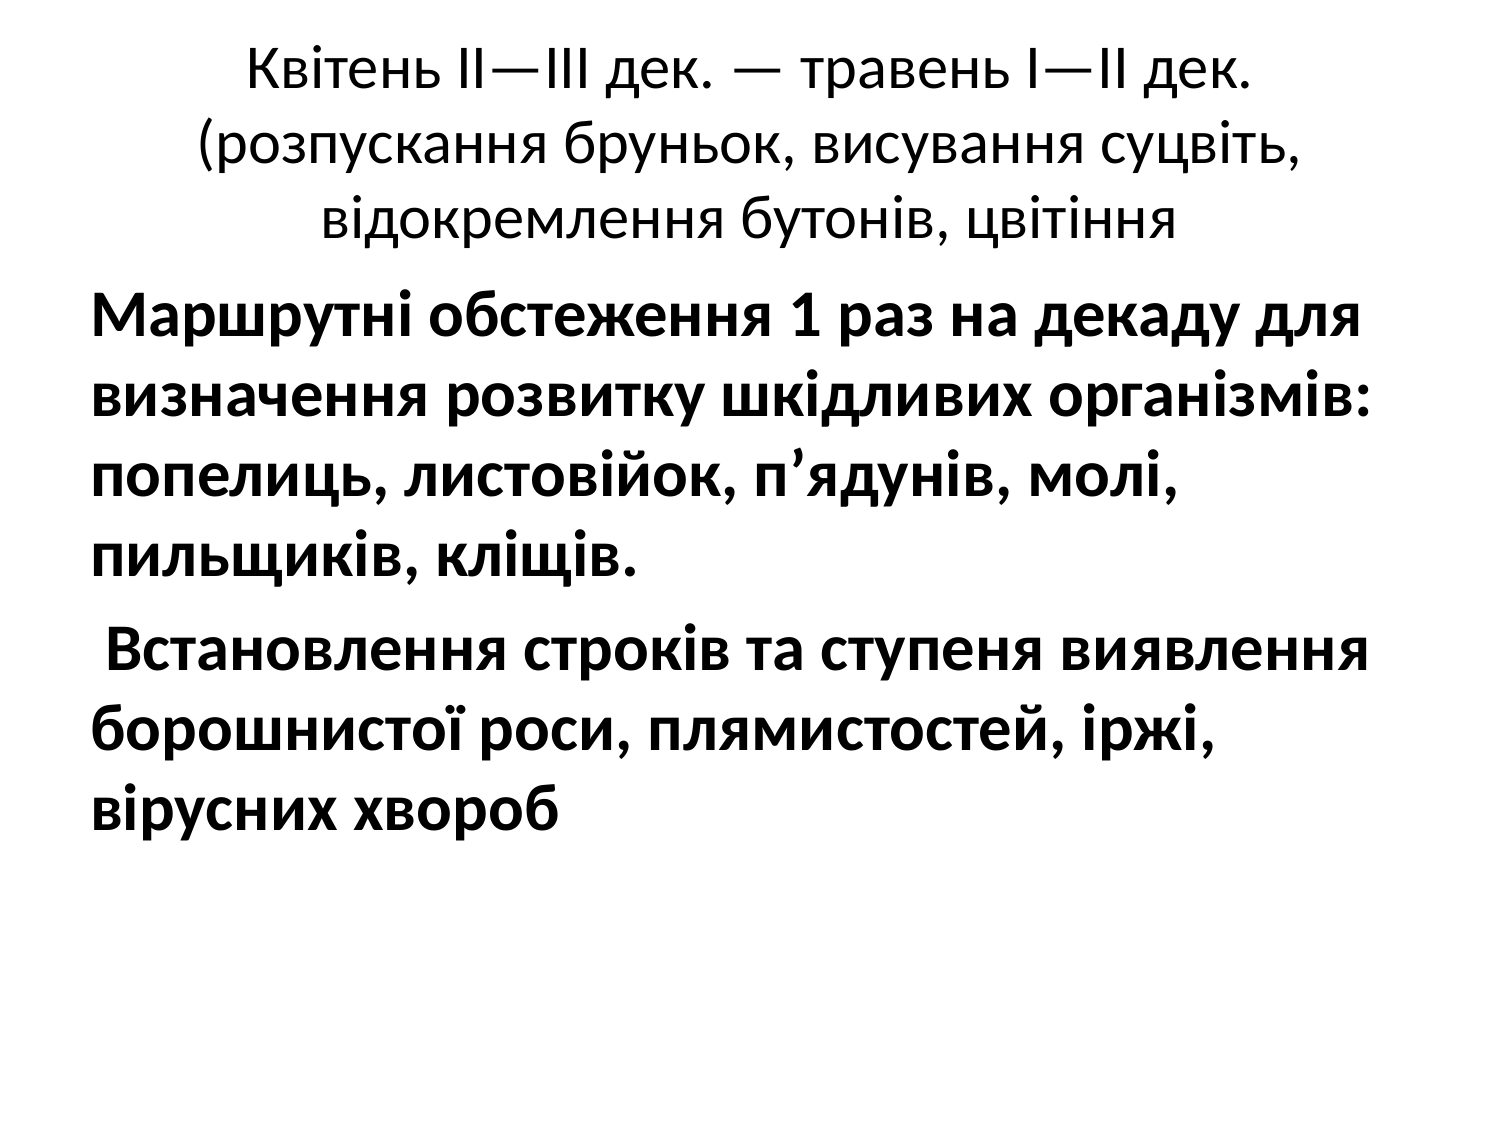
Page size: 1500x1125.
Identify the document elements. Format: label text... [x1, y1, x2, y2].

title Квітень II—III дек. — травень І—II дек. (розпускання бруньок, висування суцвіть, відокремлення бутонів, цвітіння [75, 45, 1425, 233]
list Маршрутні обстеження 1 раз на декаду для визначення розвитку шкідливих організмів: попелиць, листовійок, п’ядунів, молі, пильщиків, кліщів. Встановлення строків та ступеня виявлення борошнистої роси, плямистостей, іржі, вірусних хвороб [75, 262, 1425, 1005]
